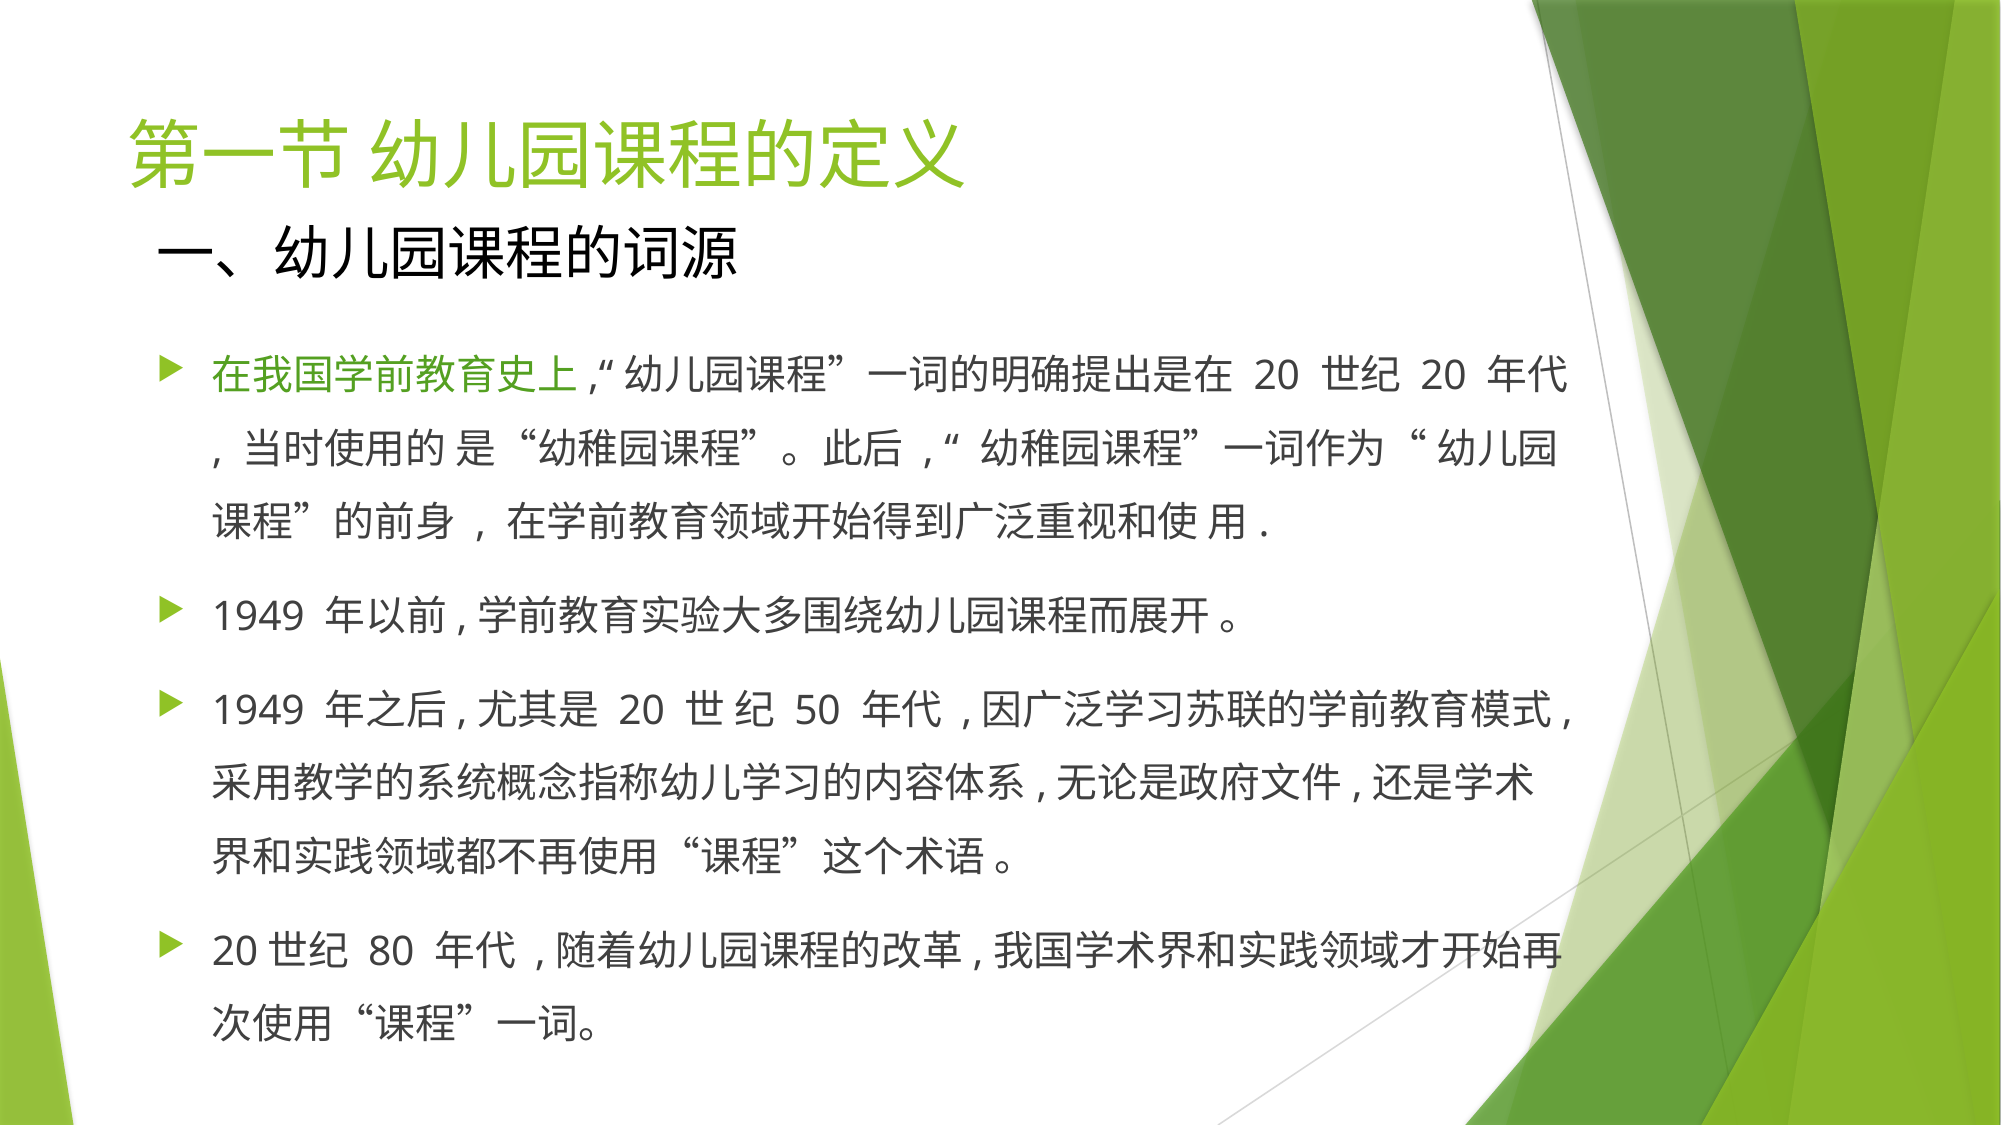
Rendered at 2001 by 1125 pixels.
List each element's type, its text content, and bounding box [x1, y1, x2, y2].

text_box 一、幼儿园课程的词源 [141, 208, 1031, 294]
title 第一节 幼儿园课程的定义 [111, 99, 1522, 317]
list 在我国学前教育史上,“幼儿园课程”一词的明确提出是在 20 世纪 20 年代 , 当时使用的 是“幼稚园课程”。此后 , “ 幼稚园课程”一词作为“ 幼儿园课程”的前身 , 在学前教育领域开始得到广泛重视和使 用. 1949 年以前,学前教育实验大多围绕幼儿园课程而展开 。 1949 年之后,尤其是 20 世 纪 50 年代 ,因广泛学习苏联的学前教育模式,采用教学的系统概念指称幼儿学习的内容体系,无论是政府文件,还是学术界和实践领域都不再使用“课程”这个术语 。 20世纪 80 年代 ,随着幼儿园课程的改革,我国学术界和实践领域才开始再次使用“课程”一词。 [141, 316, 1587, 1058]
